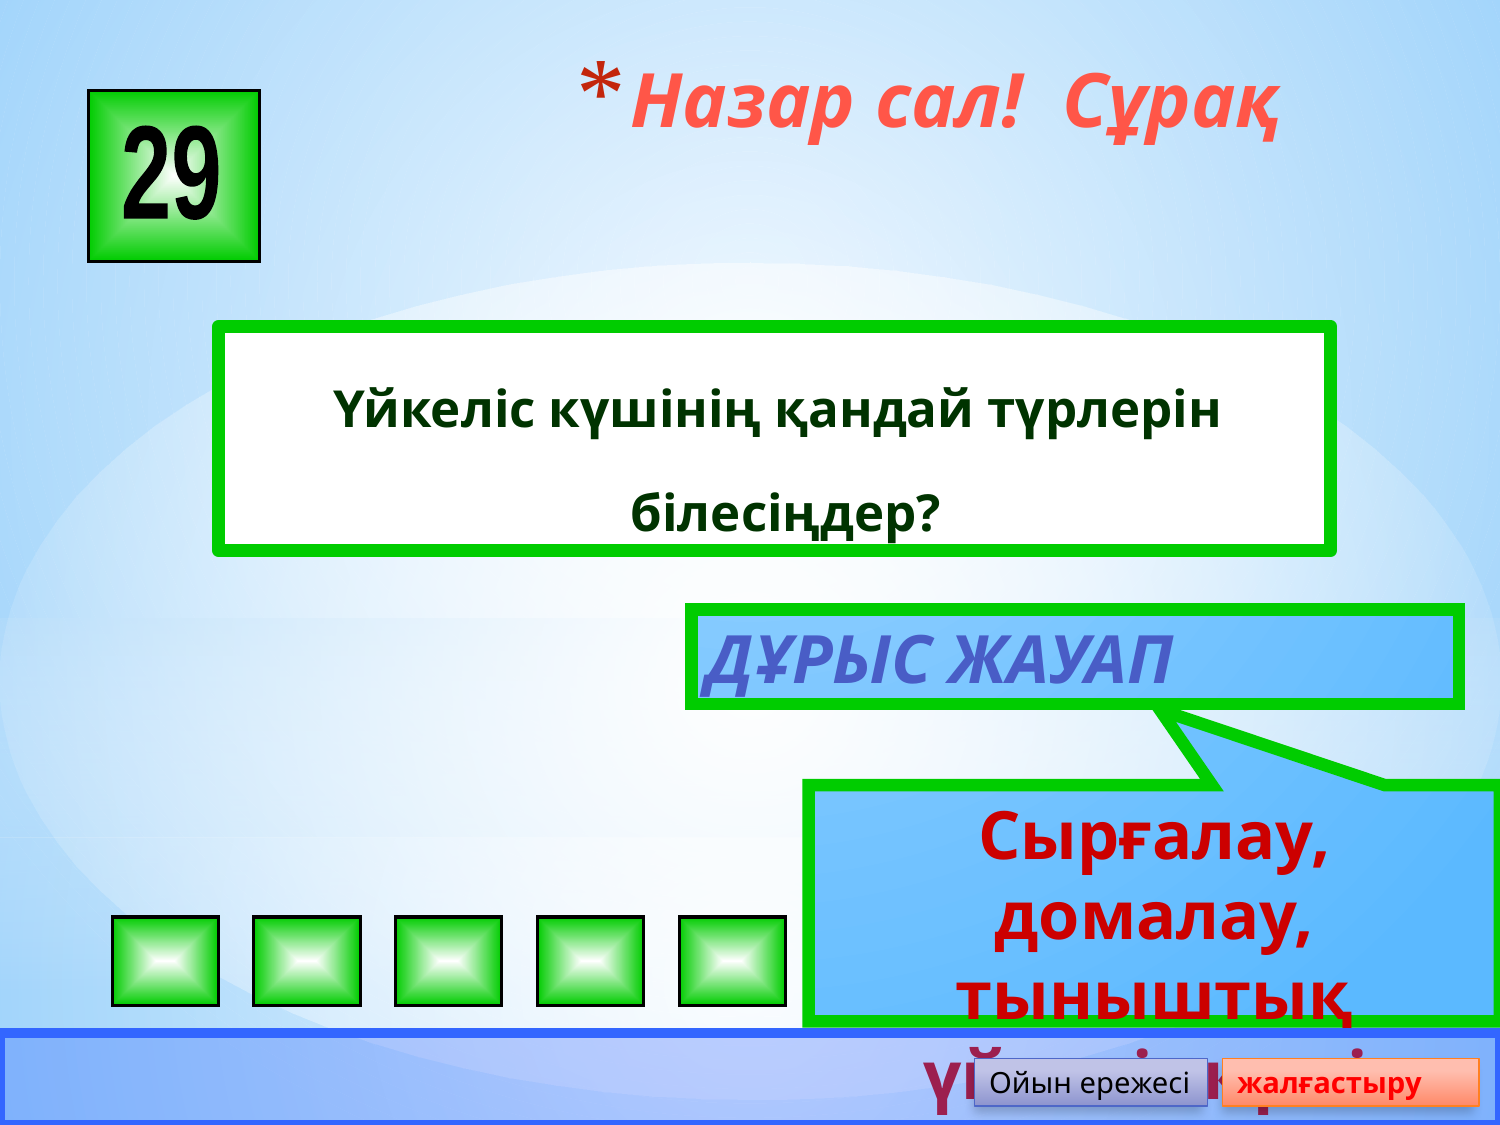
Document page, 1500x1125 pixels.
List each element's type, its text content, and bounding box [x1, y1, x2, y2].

text_box [395, 916, 502, 1006]
text_box [537, 916, 644, 1006]
text_box [112, 916, 219, 1006]
text_box [679, 916, 786, 1006]
text_box [0, 1033, 1500, 1125]
title Назар сал! Сұрақ [360, 45, 1317, 185]
text_box Сырғалау, домалау, тыныштық үйкеліс күші [808, 709, 1500, 1022]
text_box [88, 90, 260, 262]
text_box Дұрыс жауап [691, 609, 1459, 704]
text_box [253, 916, 361, 1006]
list Үйкеліс күшінің қандай түрлерін білесіңдер? [217, 325, 1332, 552]
text_box Ойын ережесі [974, 1058, 1208, 1107]
text_box жалғастыру [1222, 1058, 1480, 1107]
